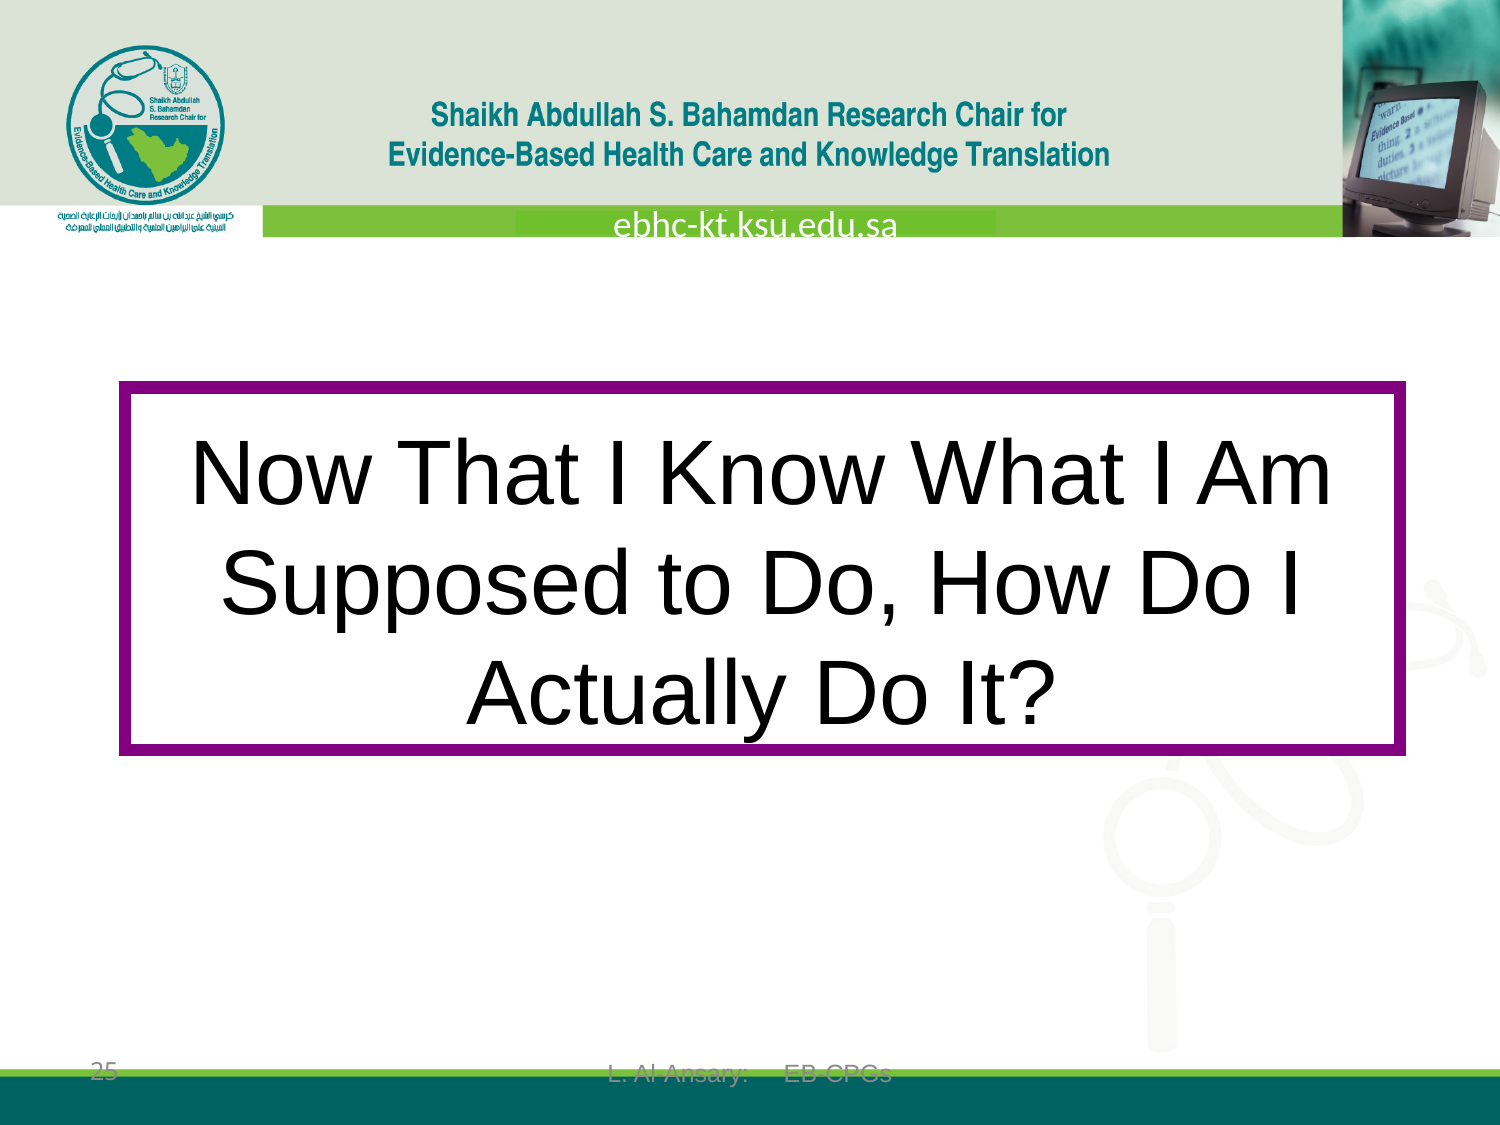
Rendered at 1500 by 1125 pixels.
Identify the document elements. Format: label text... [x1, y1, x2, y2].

picture [0, 0, 1500, 1125]
footer L. Al-Ansary: EB-CPGs [512, 1042, 988, 1103]
slide_number 25 [75, 1042, 425, 1103]
text_box Now That I Know What I Am Supposed to Do, How Do I Actually Do It? [124, 387, 1400, 750]
